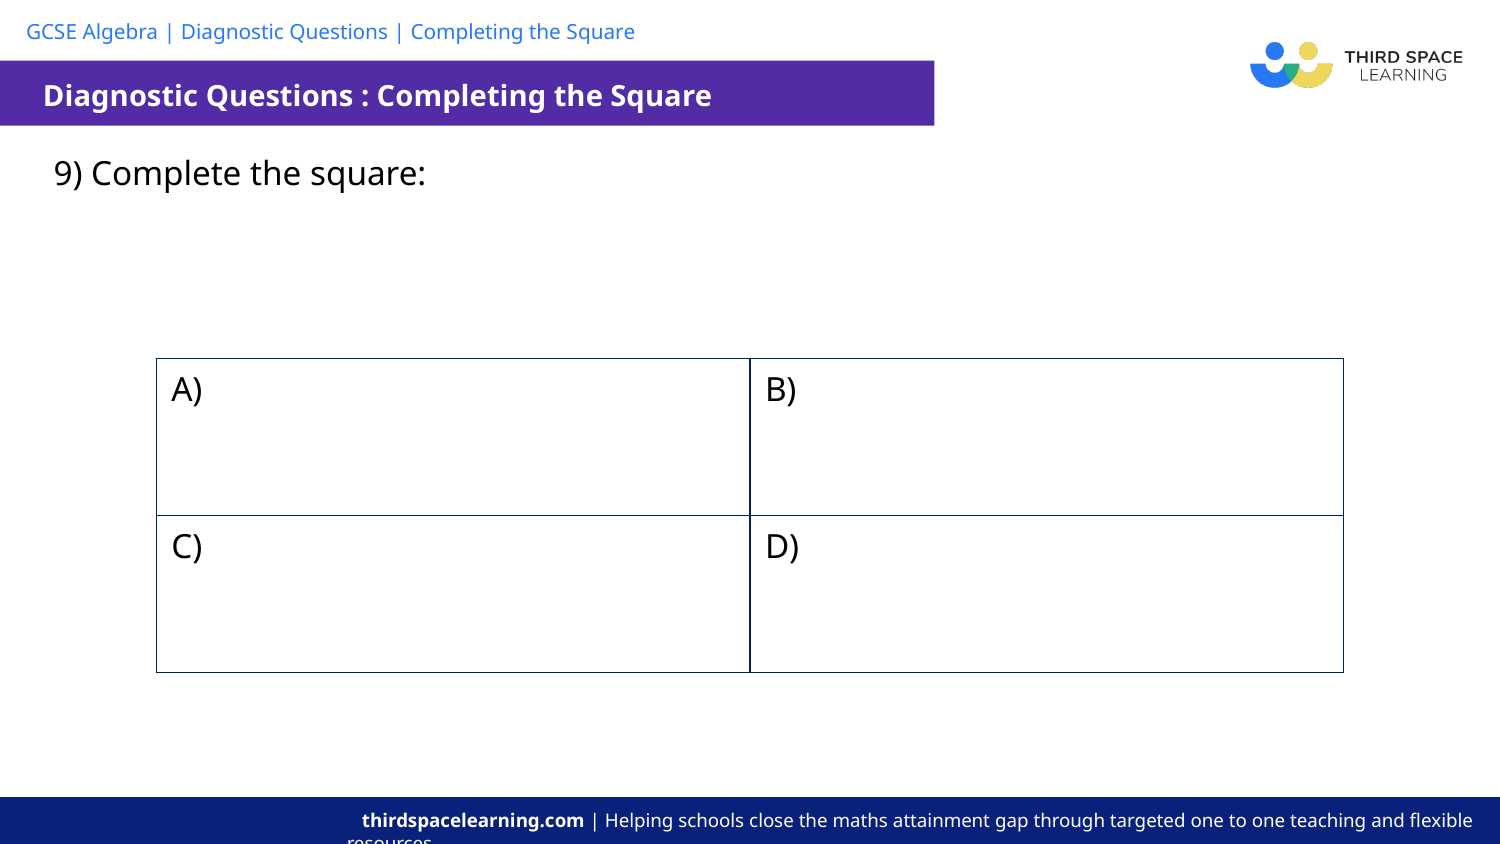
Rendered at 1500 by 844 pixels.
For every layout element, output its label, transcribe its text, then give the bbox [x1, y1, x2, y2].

picture [1250, 33, 1465, 99]
text_box Diagnostic Questions : Completing the Square [27, 61, 933, 127]
